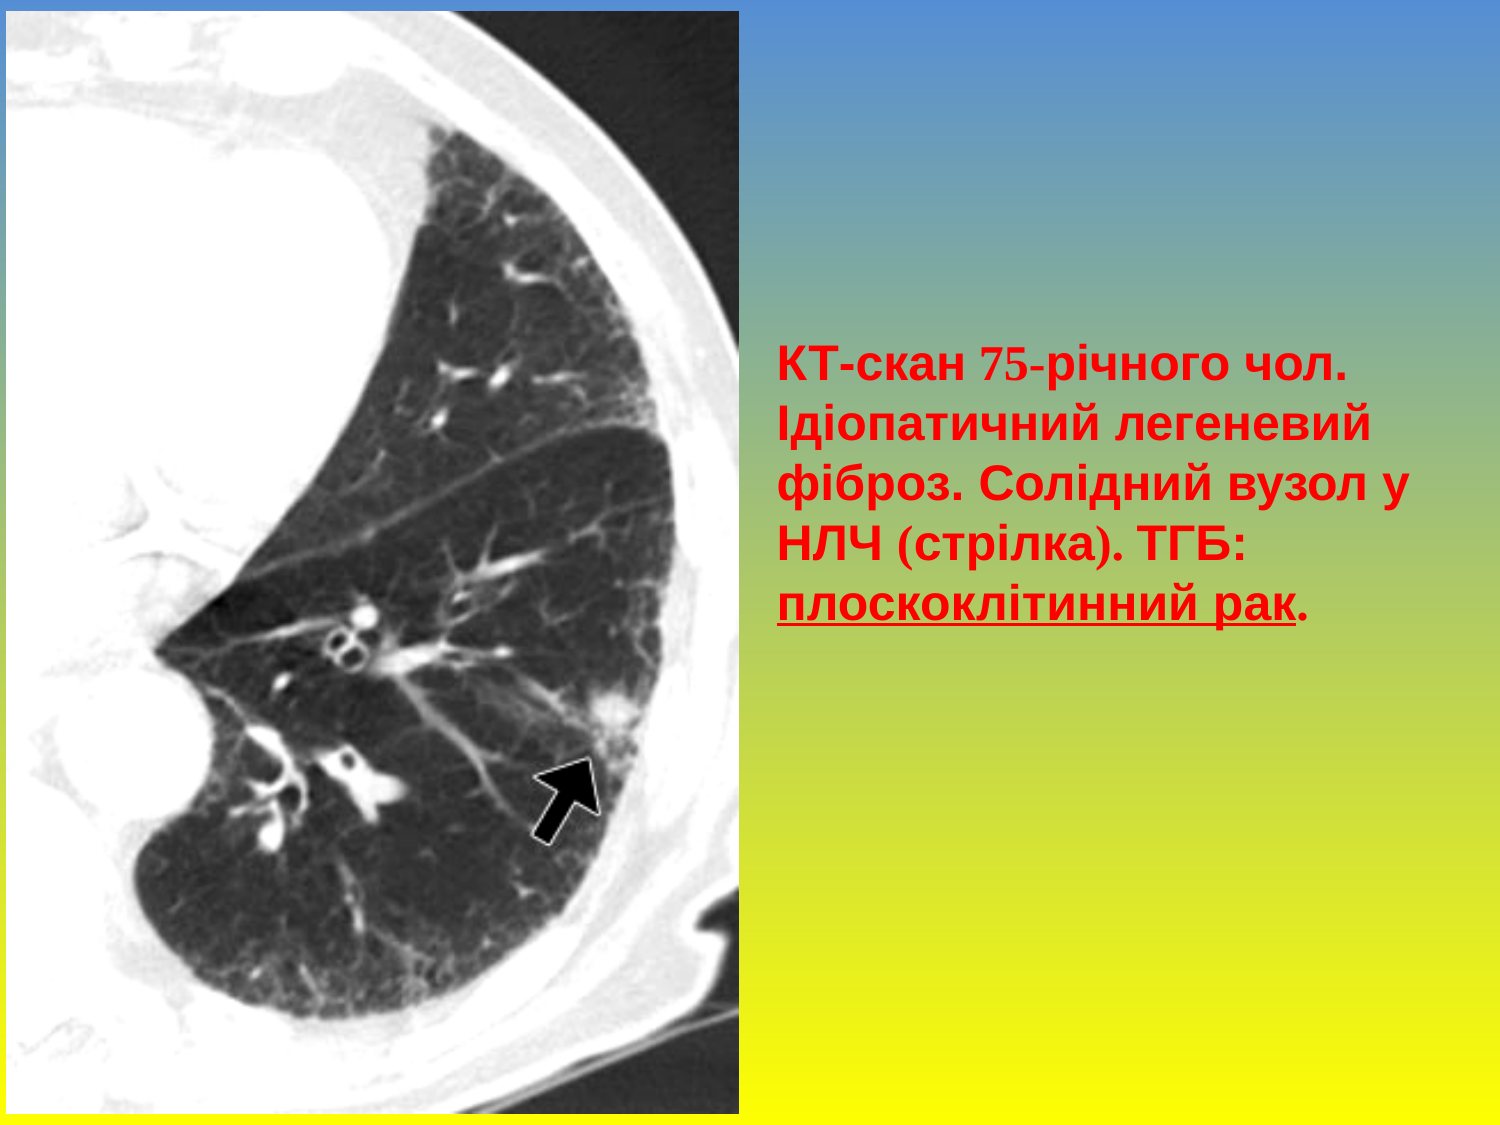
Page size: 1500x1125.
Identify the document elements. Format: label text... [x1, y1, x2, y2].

title КТ-скан 75-річного чол. Ідіопатичний легеневий фіброз. Солідний вузол у НЛЧ (стрілка). ТГБ: плоскоклітинний рак. [761, 386, 1500, 575]
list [6, 11, 739, 1114]
